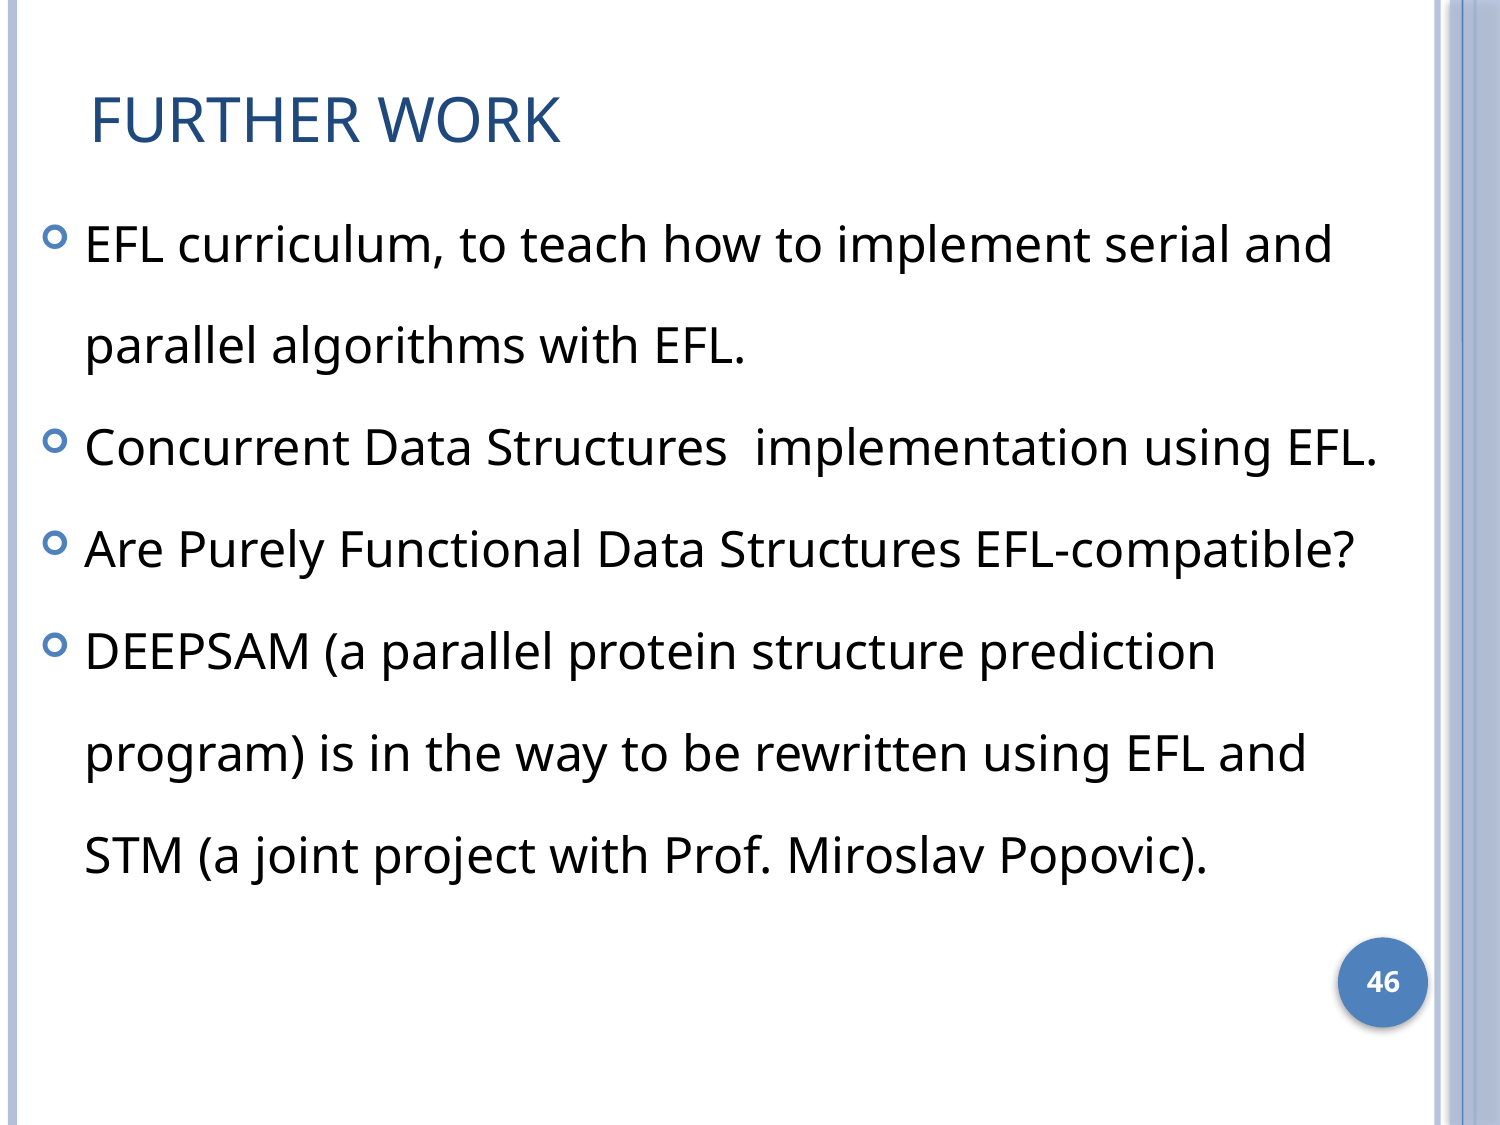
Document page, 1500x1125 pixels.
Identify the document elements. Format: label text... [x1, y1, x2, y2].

slide_number 46 [1333, 940, 1434, 1027]
title Further Work [75, 50, 1300, 162]
list EFL curriculum, to teach how to implement serial and parallel algorithms with EFL. Concurrent Data Structures implementation using EFL. Are Purely Functional Data Structures EFL-compatible? DEEPSAM (a parallel protein structure prediction program) is in the way to be rewritten using EFL and STM (a joint project with Prof. Miroslav Popovic). [24, 162, 1434, 1000]
